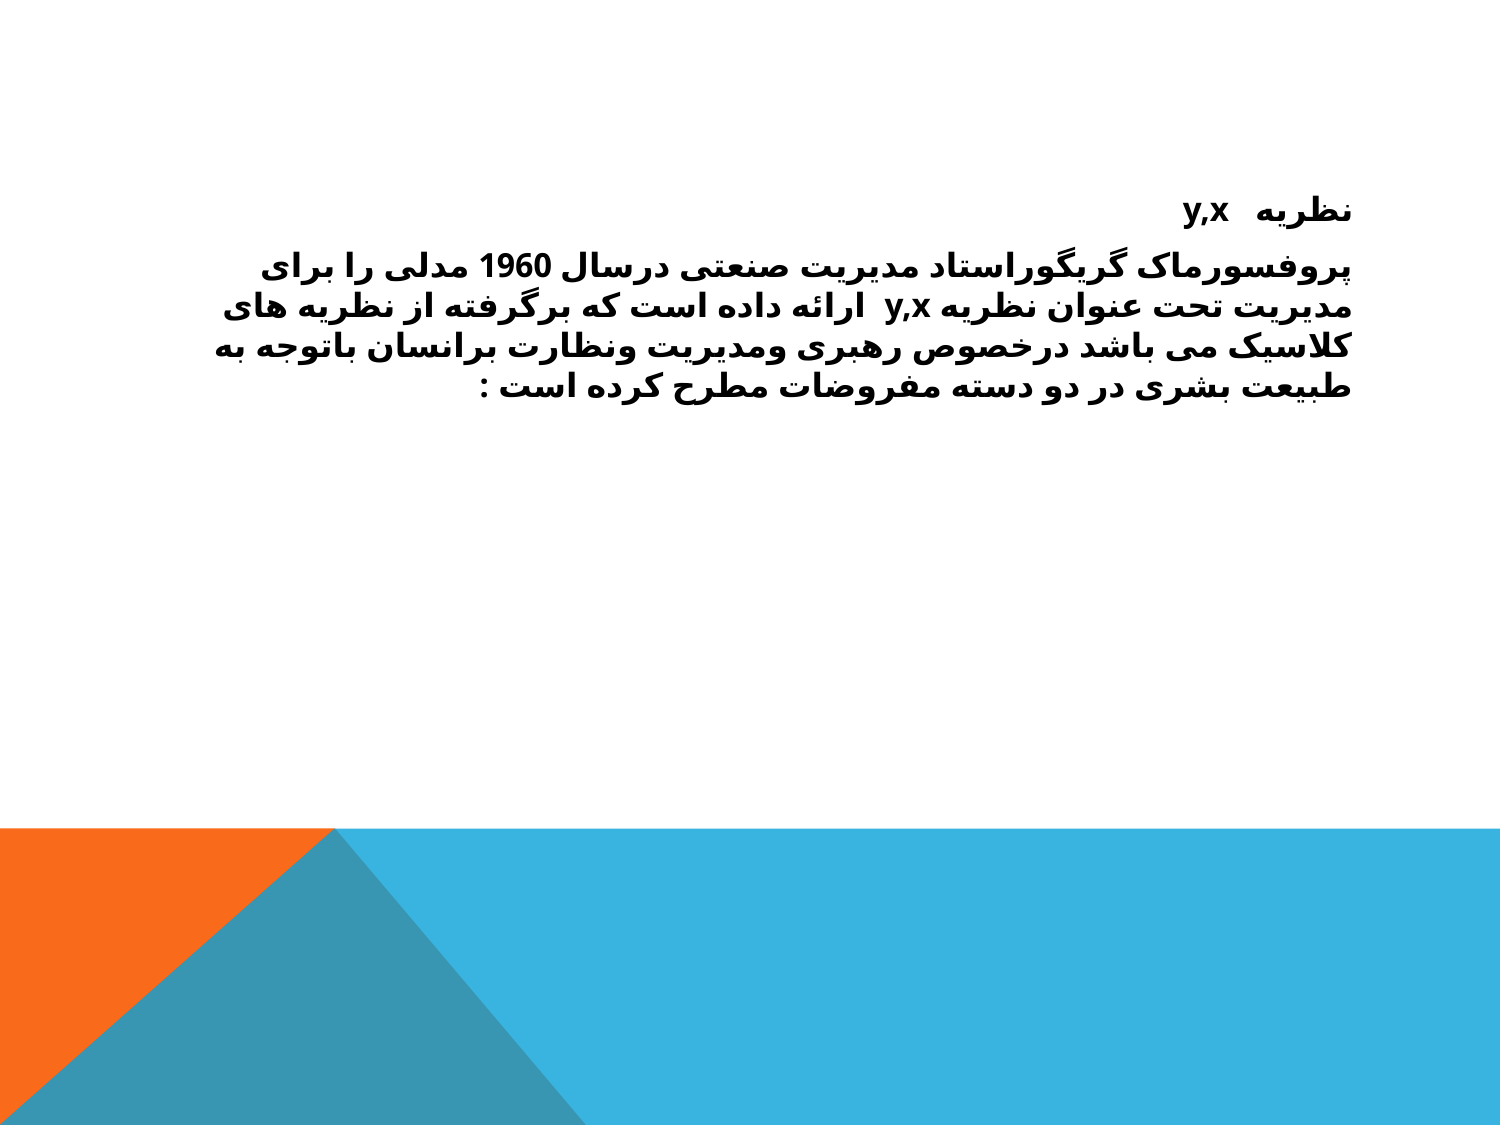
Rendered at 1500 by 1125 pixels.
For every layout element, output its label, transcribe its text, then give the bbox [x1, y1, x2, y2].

list نظریه y,x پروفسورماک گریگوراستاد مدیریت صنعتی درسال 1960 مدلی را برای مدیریت تحت عنوان نظریه y,x ارائه داده است که برگرفته از نظریه های کلاسیک می باشد درخصوص رهبری ومدیریت ونظارت برانسان باتوجه به طبیعت بشری در دو دسته مفروضات مطرح کرده است : [135, 180, 1369, 768]
